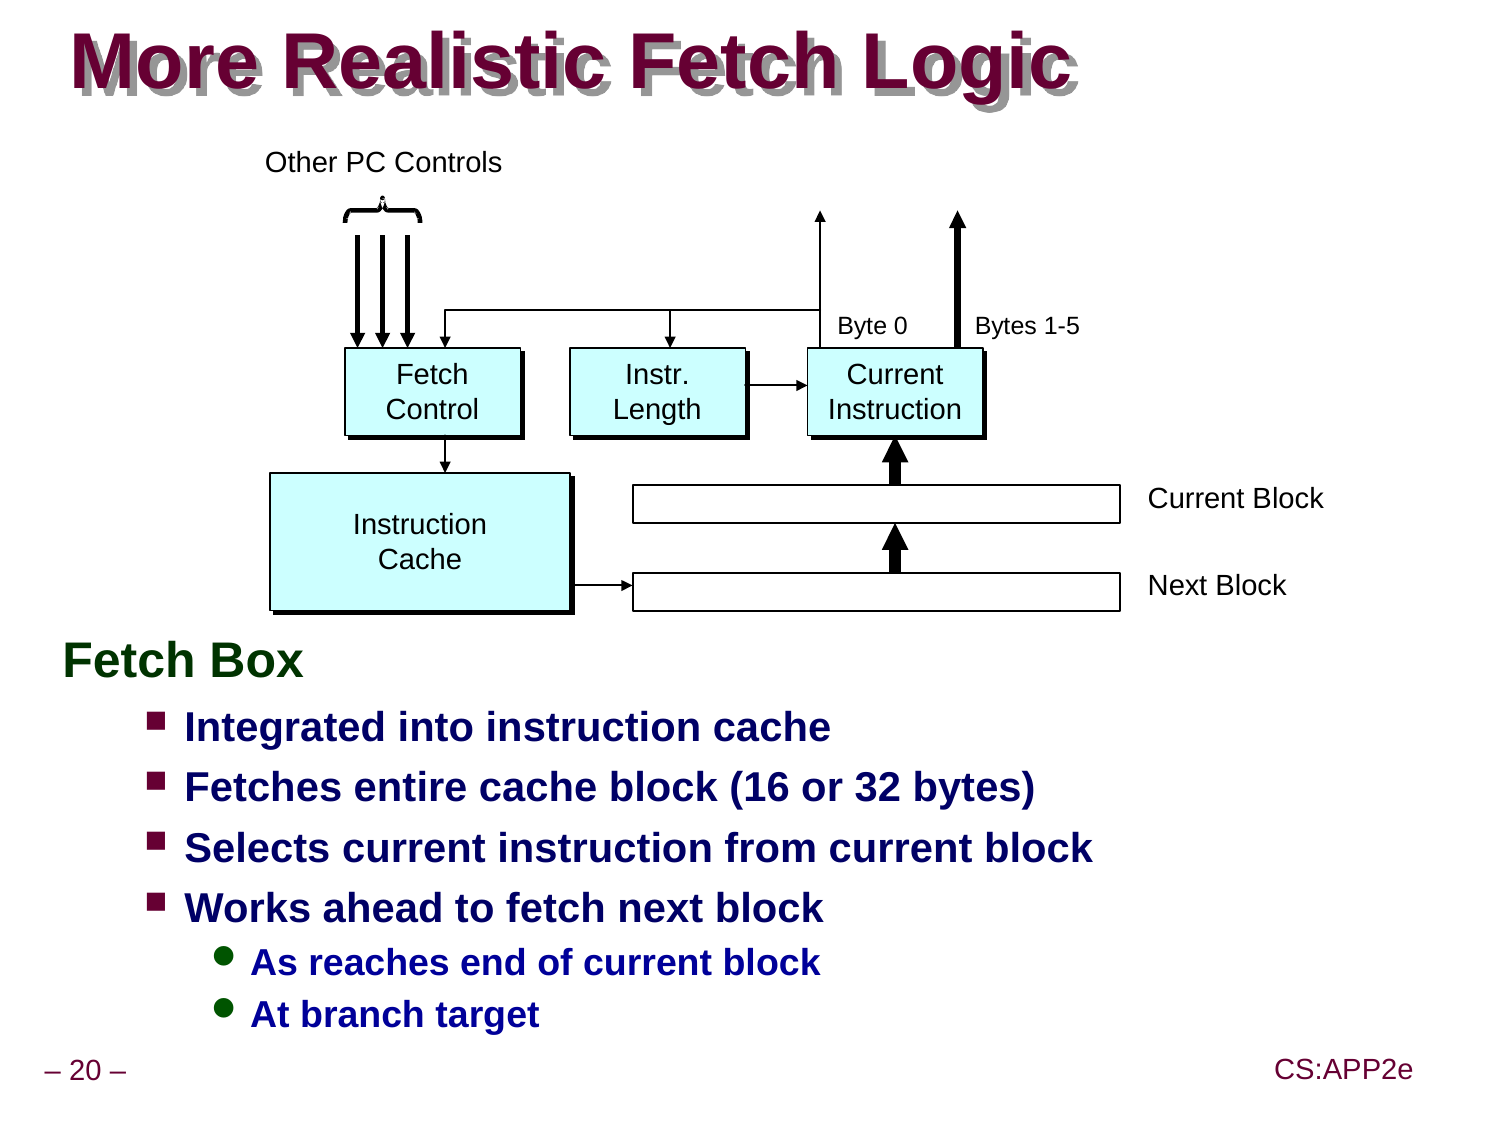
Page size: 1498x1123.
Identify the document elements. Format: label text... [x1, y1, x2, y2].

title More Realistic Fetch Logic [69, 0, 1498, 129]
picture [249, 137, 1342, 618]
list Fetch Box Integrated into instruction cache Fetches entire cache block (16 or 32 bytes) Selects current instruction from current block Works ahead to fetch next block As reaches end of current block At branch target [47, 624, 1409, 1056]
